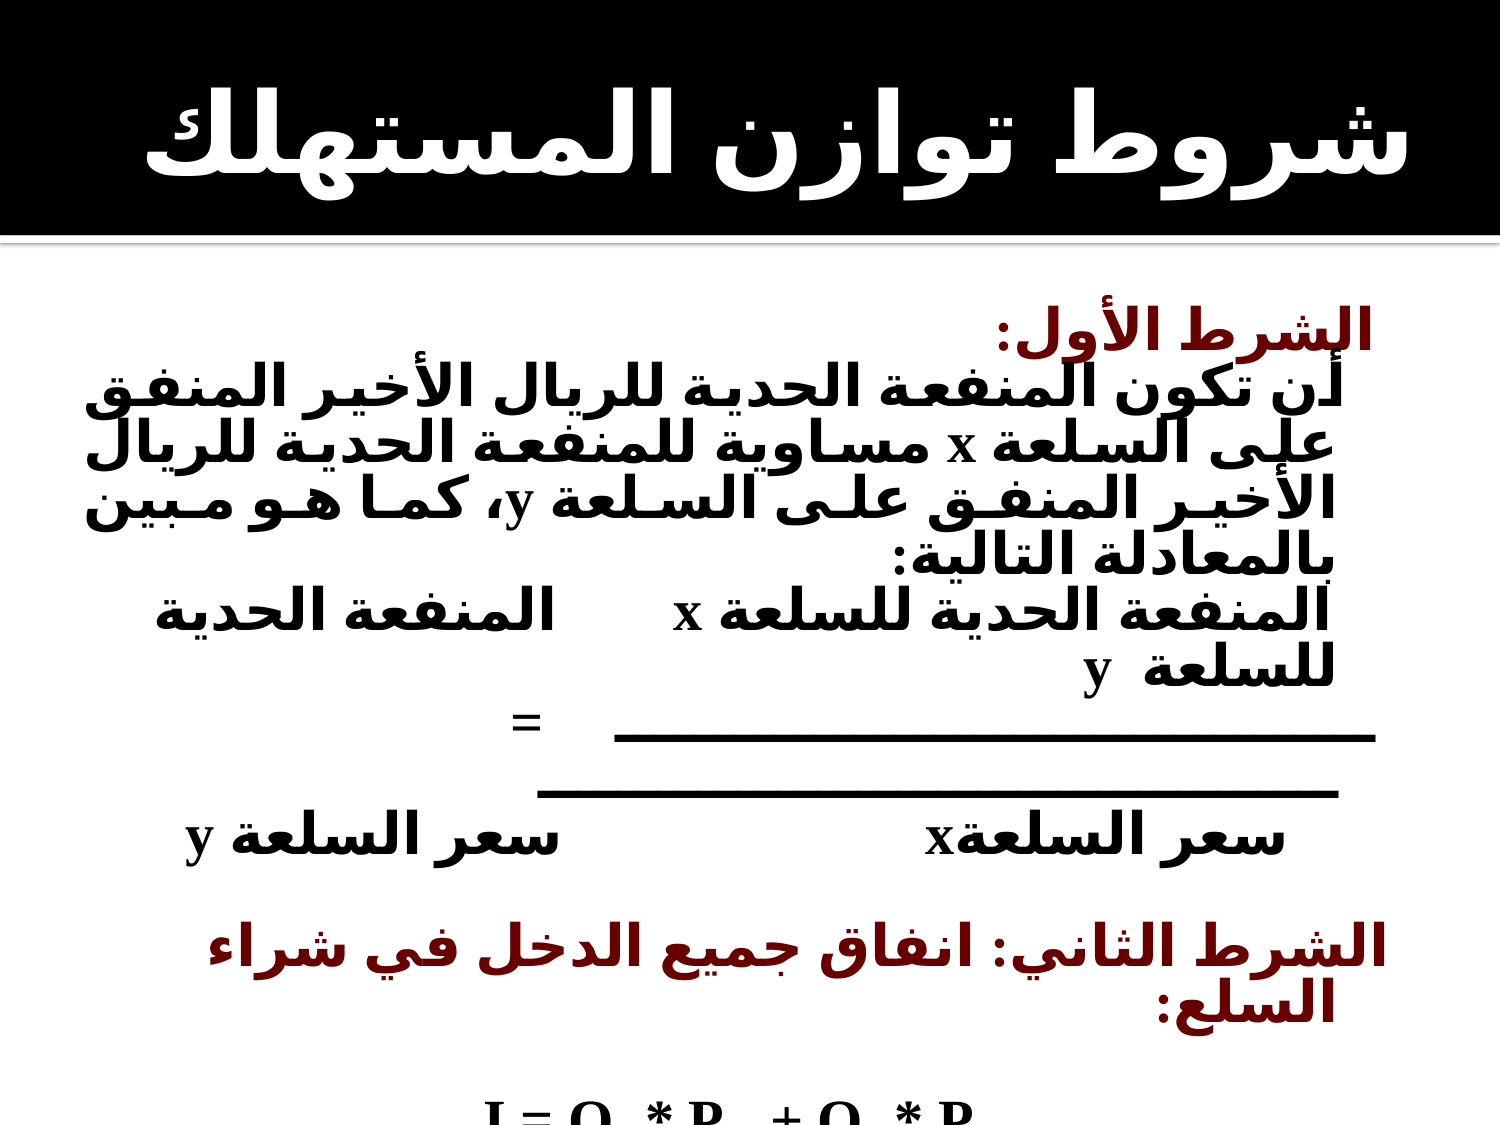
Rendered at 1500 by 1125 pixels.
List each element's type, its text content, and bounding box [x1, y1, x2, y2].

title شروط توازن المستهلك [75, 25, 1425, 231]
list الشرط الأول: أن تكون المنفعة الحدية للريال الأخير المنفق على السلعة x مساوية للمنفعة الحدية للريال الأخير المنفق على السلعة y، كما هو مبين بالمعادلة التالية: المنفعة الحدية للسلعة x المنفعة الحدية للسلعة y ــــــــــــــــــــــــــــــــــــــ = ــــــــــــــــــــــــــــــــــــــــ سعر السلعةx سعر السلعة y الشرط الثاني: انفاق جميع الدخل في شراء السلع: I = Qx * Px + Qy * Py حيث: Qx: كمية السلعة X، Qy: كمية السلعة Y [75, 291, 1425, 1050]
